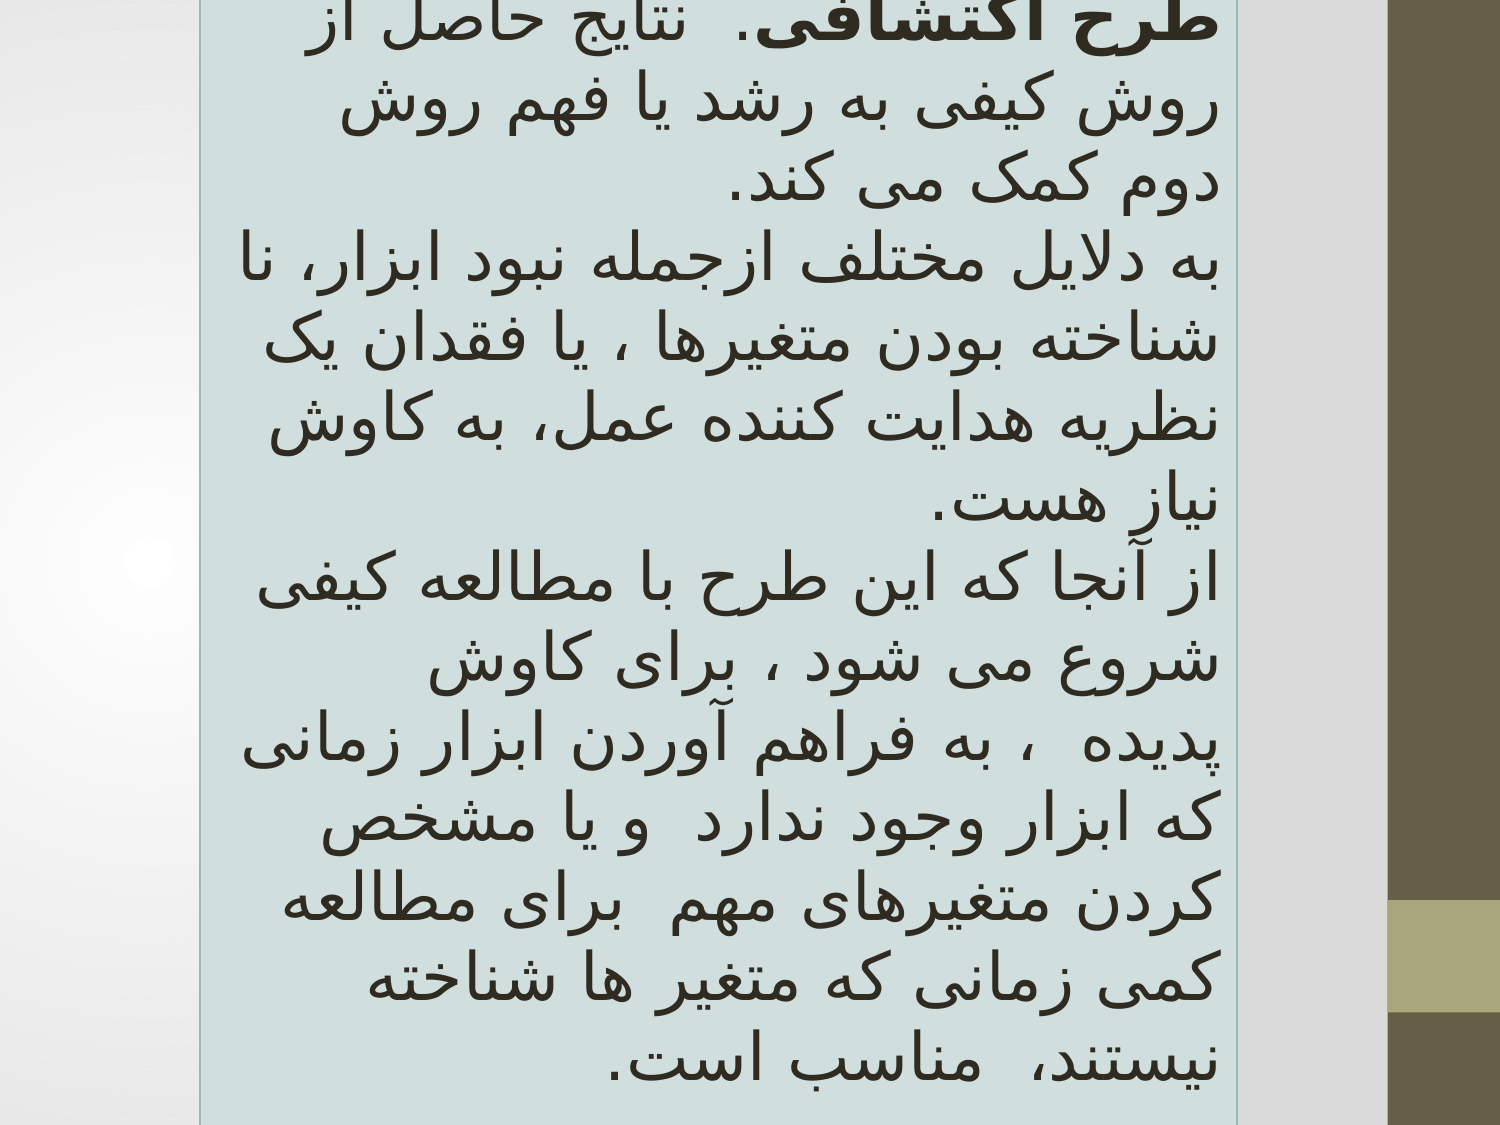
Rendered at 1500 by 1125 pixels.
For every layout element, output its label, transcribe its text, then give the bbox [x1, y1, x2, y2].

text_box طرح اکتشافی. نتایج حاصل از روش کیفی به رشد یا فهم روش دوم کمک می کند. به دلایل مختلف ازجمله نبود ابزار، نا شناخته بودن متغیرها ، یا فقدان یک نظریه هدایت کننده عمل، به کاوش نیاز هست. از آنجا که این طرح با مطالعه کیفی شروع می شود ، برای کاوش پدیده ، به فراهم آوردن ابزار زمانی که ابزار وجود ندارد و یا مشخص کردن متغیرهای مهم برای مطالعه کمی زمانی که متغیر ها شناخته نیستند، مناسب است. [199, 0, 1238, 1125]
